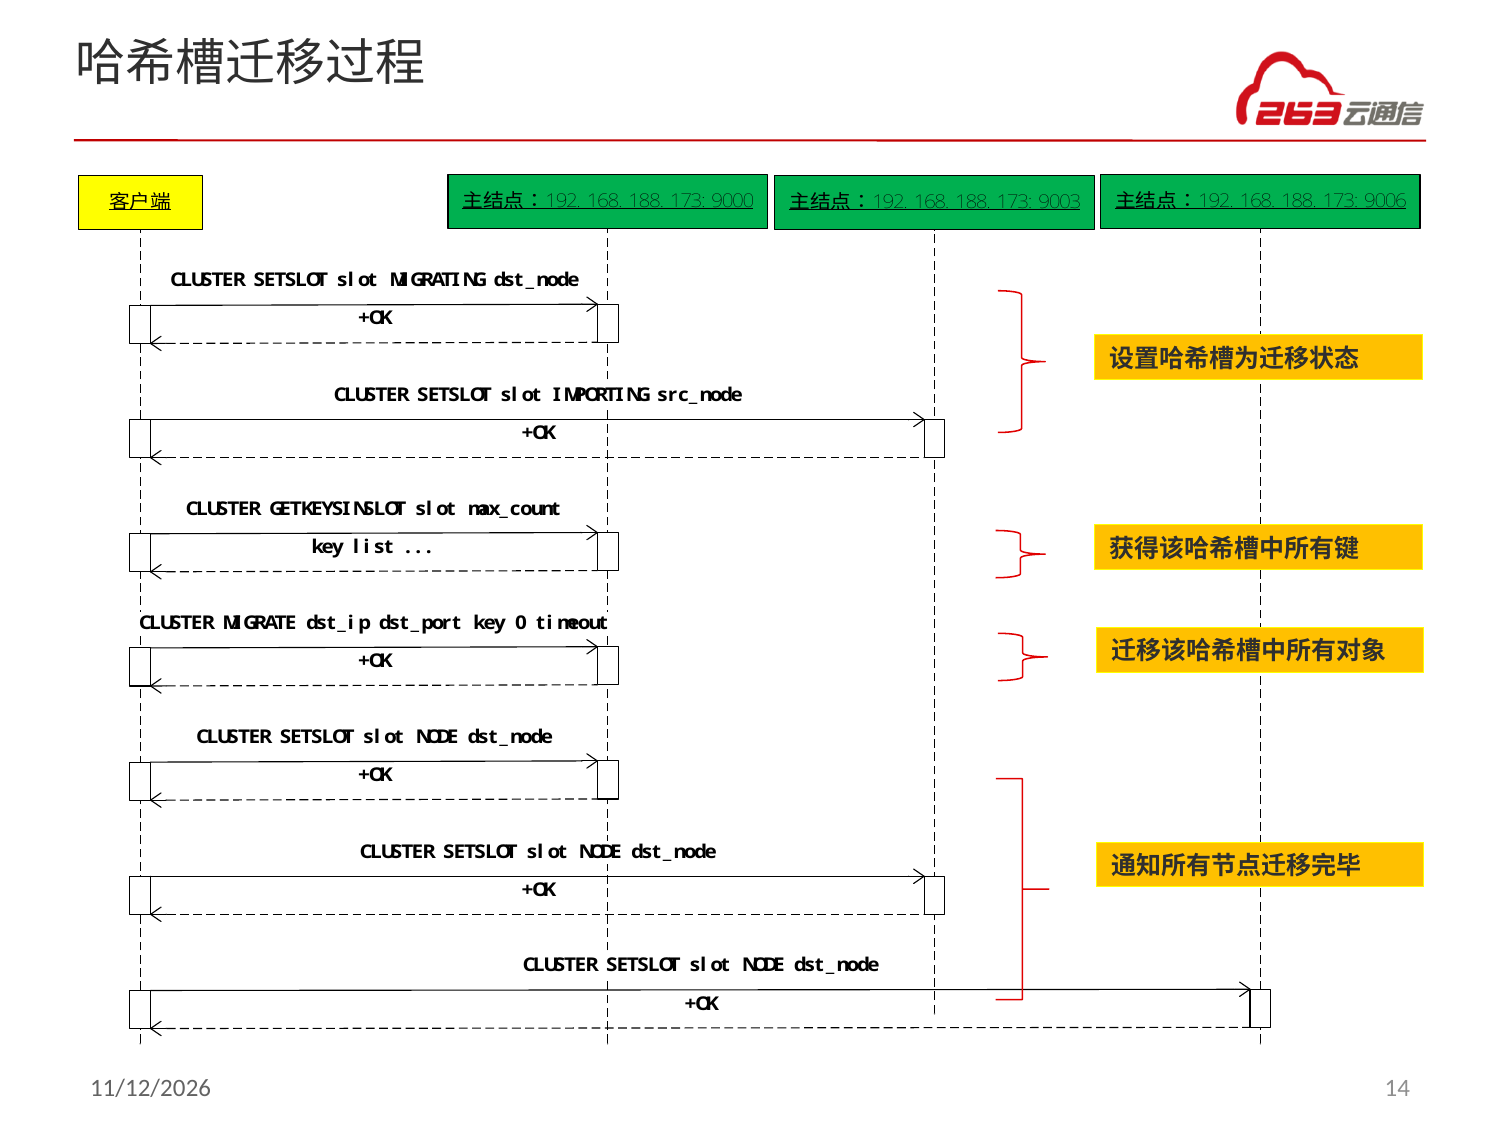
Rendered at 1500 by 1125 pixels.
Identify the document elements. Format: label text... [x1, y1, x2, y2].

title 哈希槽迁移过程 [75, 30, 1235, 136]
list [74, 171, 1424, 1047]
picture [1230, 37, 1430, 141]
